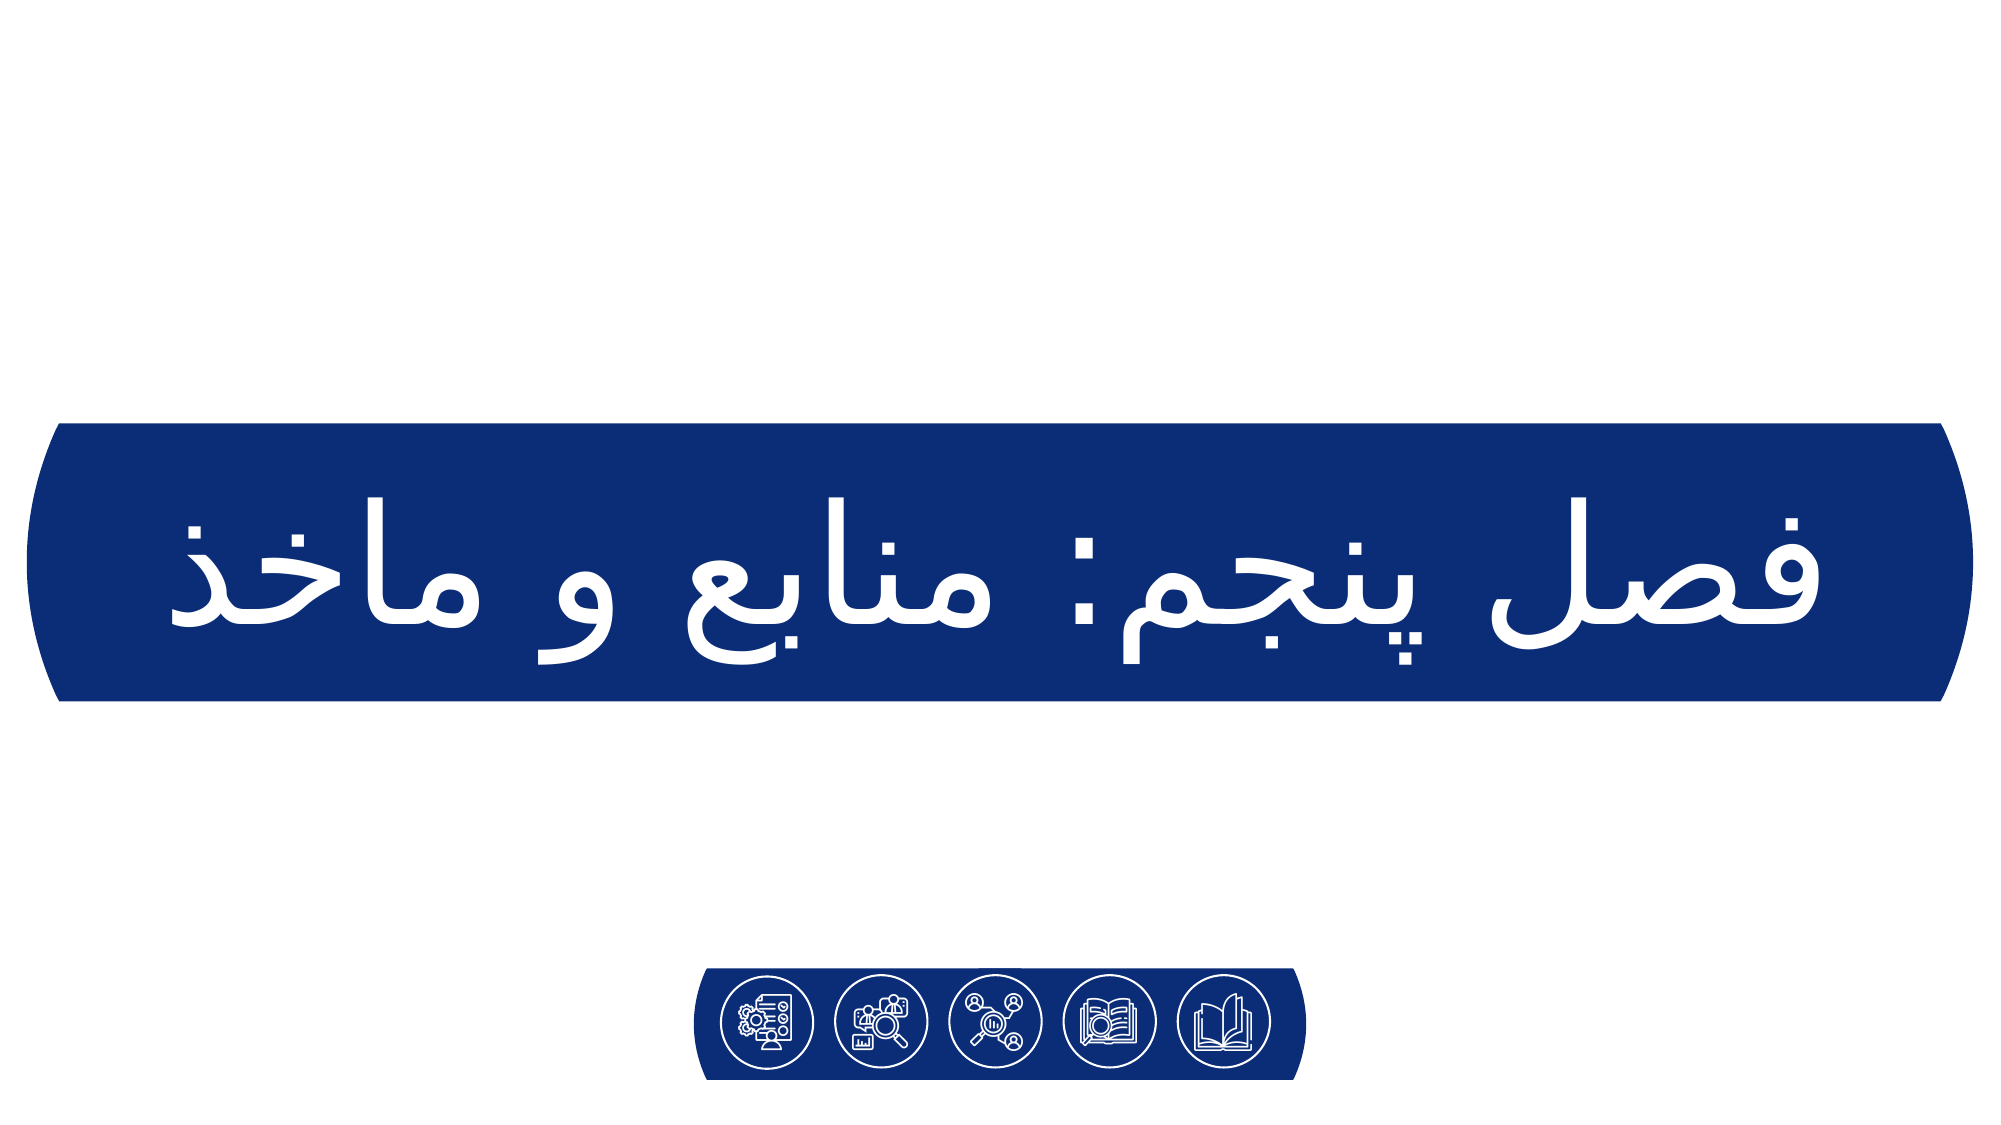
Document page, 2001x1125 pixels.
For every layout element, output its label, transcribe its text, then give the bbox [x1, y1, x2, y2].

text_box فصل پنجم: منابع و ماخذ [23, 450, 1972, 665]
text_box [720, 975, 1270, 1069]
